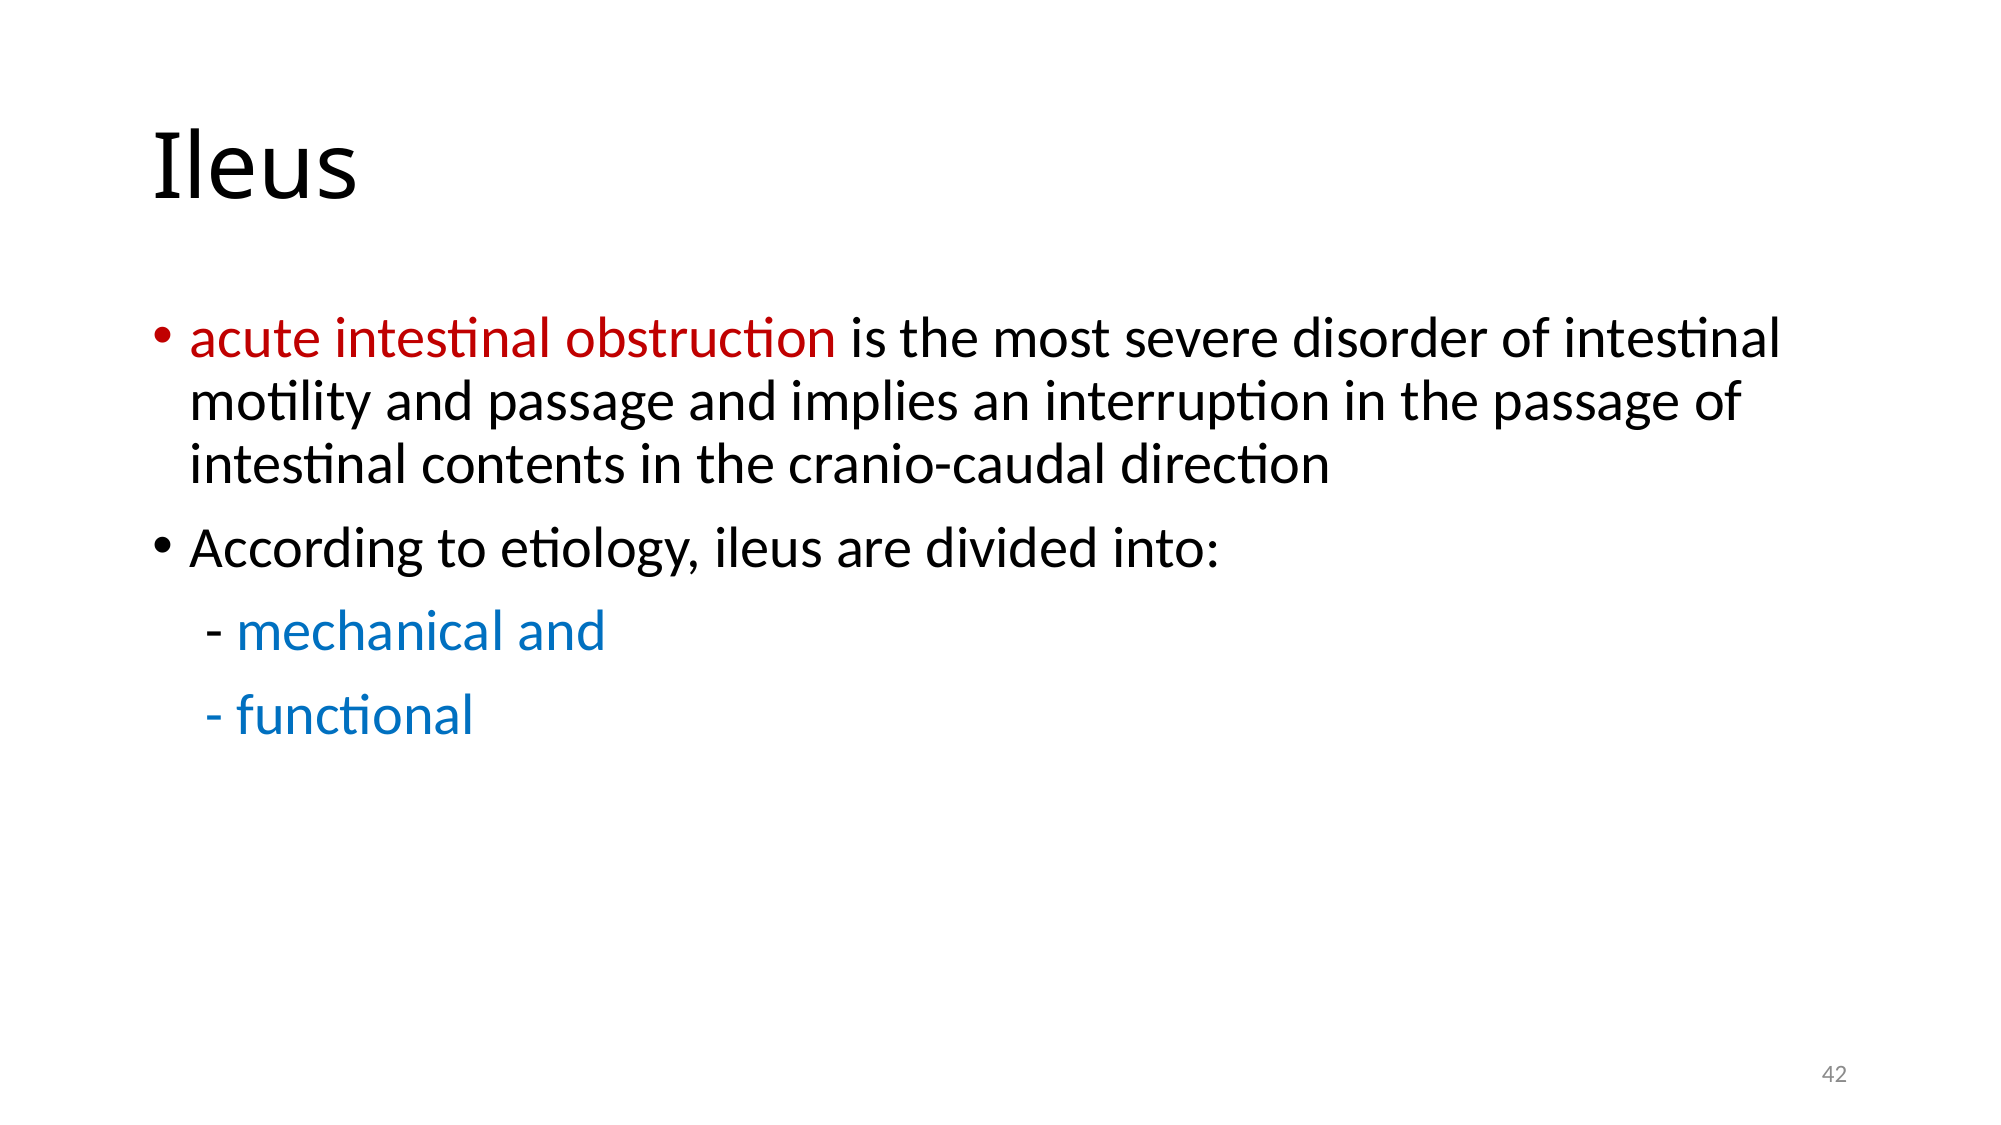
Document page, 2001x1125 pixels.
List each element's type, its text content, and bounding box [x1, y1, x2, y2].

slide_number 42 [1412, 1042, 1863, 1103]
list acute intestinal obstruction is the most severe disorder of intestinal motility and passage and implies an interruption in the passage of intestinal contents in the cranio-caudal direction According to etiology, ileus are divided into: - mechanical and - functional [137, 299, 1863, 1014]
title Ileus [137, 59, 1863, 278]
